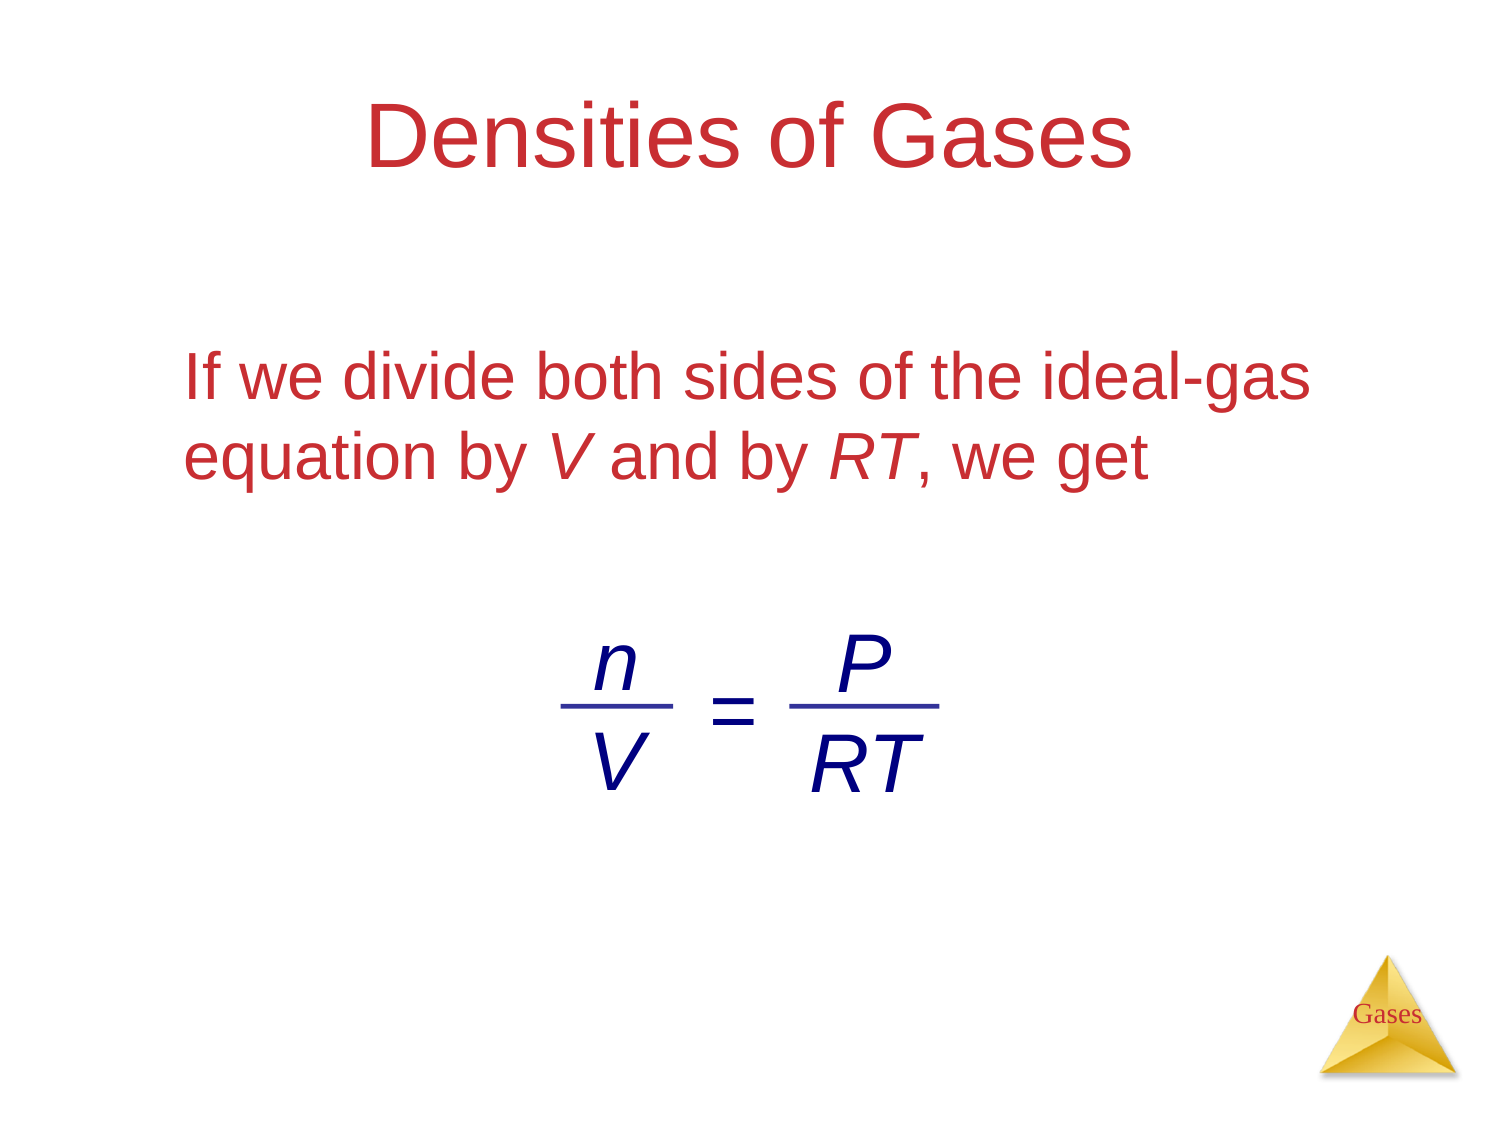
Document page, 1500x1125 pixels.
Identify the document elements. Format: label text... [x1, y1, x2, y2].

picture [1275, 899, 1500, 1125]
title Densities of Gases [112, 37, 1388, 226]
list If we divide both sides of the ideal-gas equation by V and by RT, we get [112, 324, 1388, 1001]
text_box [560, 599, 940, 817]
